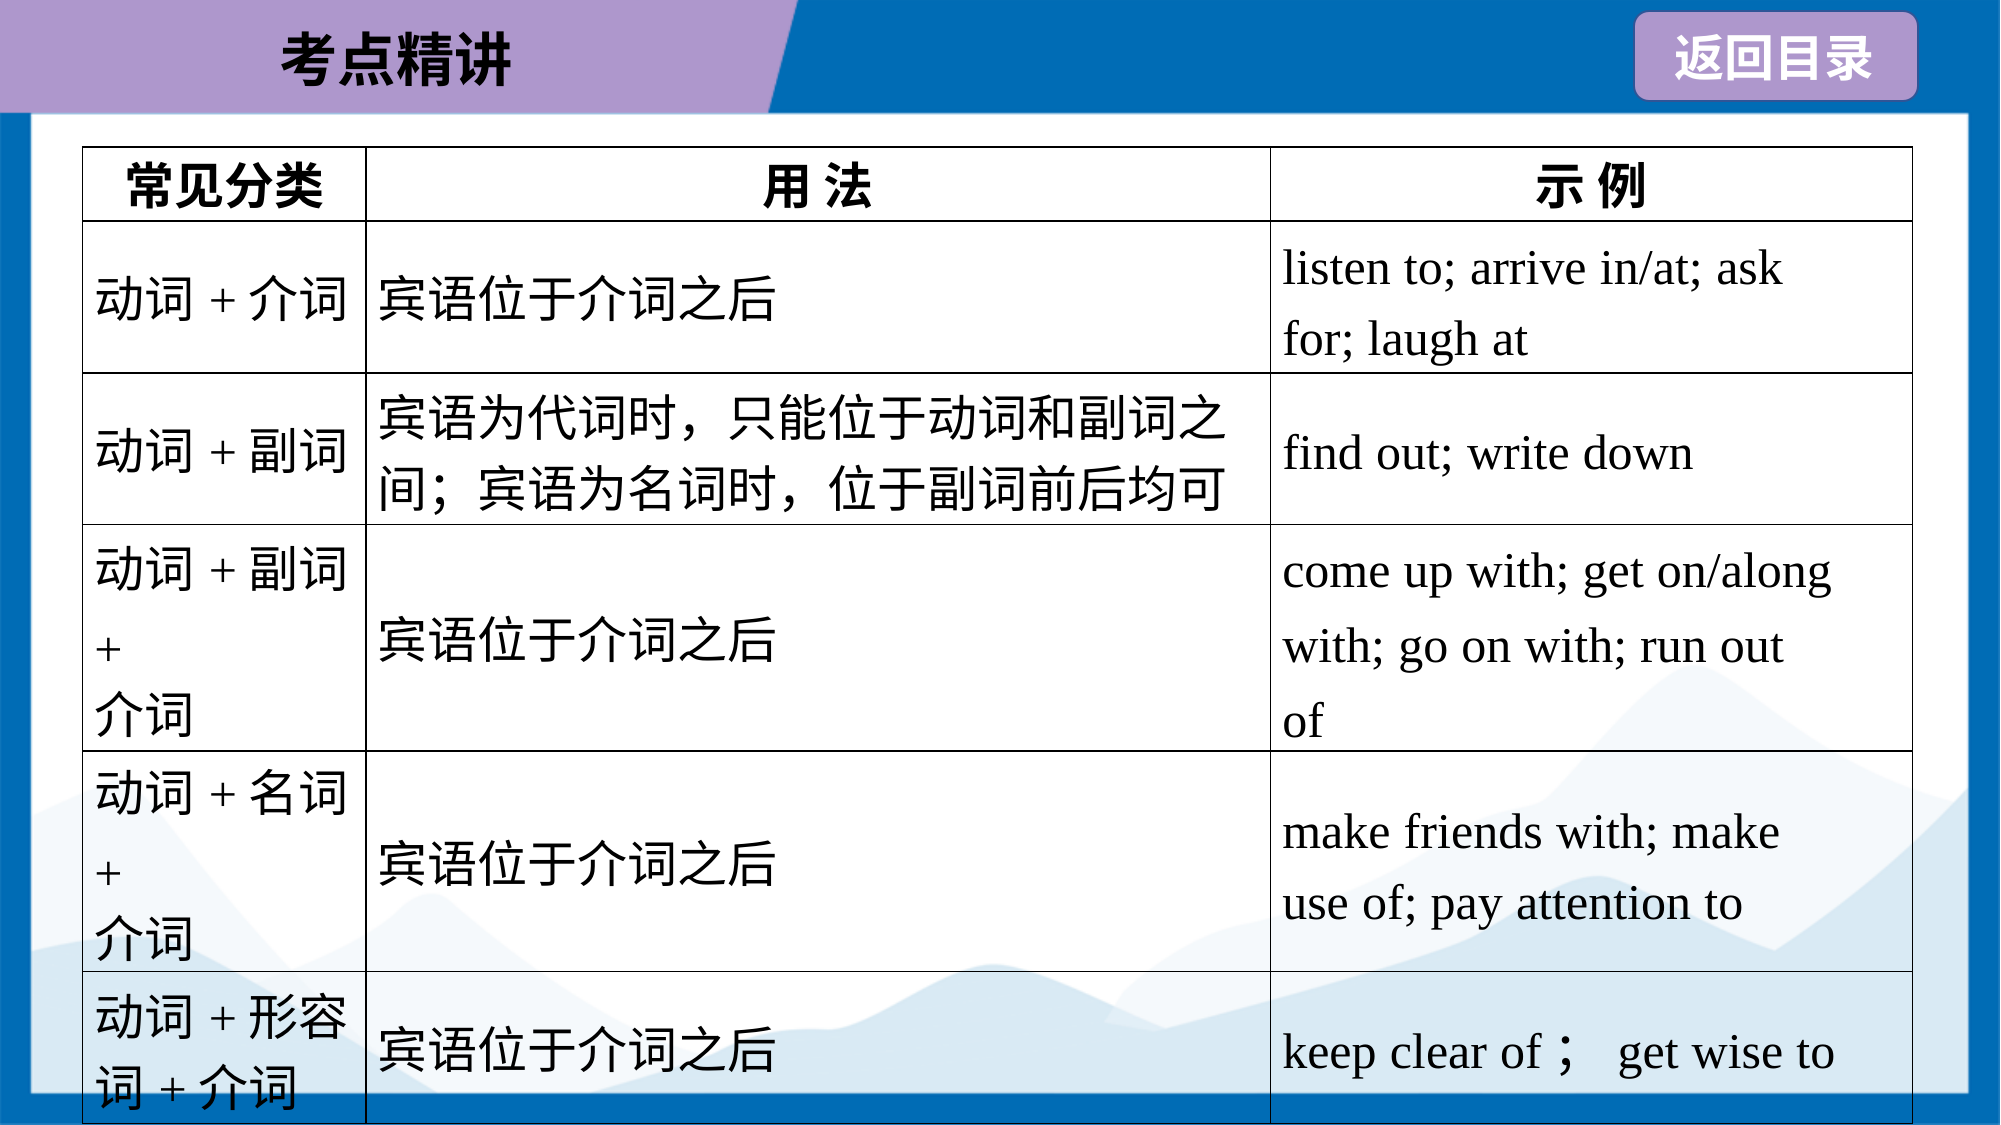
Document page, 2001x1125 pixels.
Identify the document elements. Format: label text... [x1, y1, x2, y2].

table_cell 宾语位于介词之后 [367, 752, 1270, 971]
table_cell 动词+名词+ 介词 [83, 752, 365, 971]
table_header 用 法 [367, 148, 1270, 220]
table_cell listen to; arrive in/at; ask for; laugh at [1271, 222, 1912, 372]
table_cell 宾语为代词时，只能位于动词和副词之 间；宾语为名词时，位于副词前后均可 [367, 374, 1270, 524]
table_cell 宾语位于介词之后 [367, 222, 1270, 372]
table_cell 动词+副词+ 介词 [83, 525, 365, 750]
table_cell keep clear of；get wise to [1271, 972, 1912, 1123]
table_cell 动词+副词 [83, 374, 365, 524]
table_cell make friends with; make use of; pay attention to [1271, 752, 1912, 971]
table_cell 宾语位于介词之后 [367, 972, 1270, 1123]
table_cell 动词+介词 [83, 222, 365, 372]
table_cell find out; write down [1271, 374, 1912, 524]
table_header 示 例 [1271, 148, 1912, 220]
picture [0, 0, 2000, 1125]
table_cell come up with; get on/along with; go on with; run out of [1271, 525, 1912, 750]
table_cell 动词+形容 词+介词 [83, 972, 365, 1123]
table_header 常见分类 [83, 148, 365, 220]
table_cell 宾语位于介词之后 [367, 525, 1270, 750]
